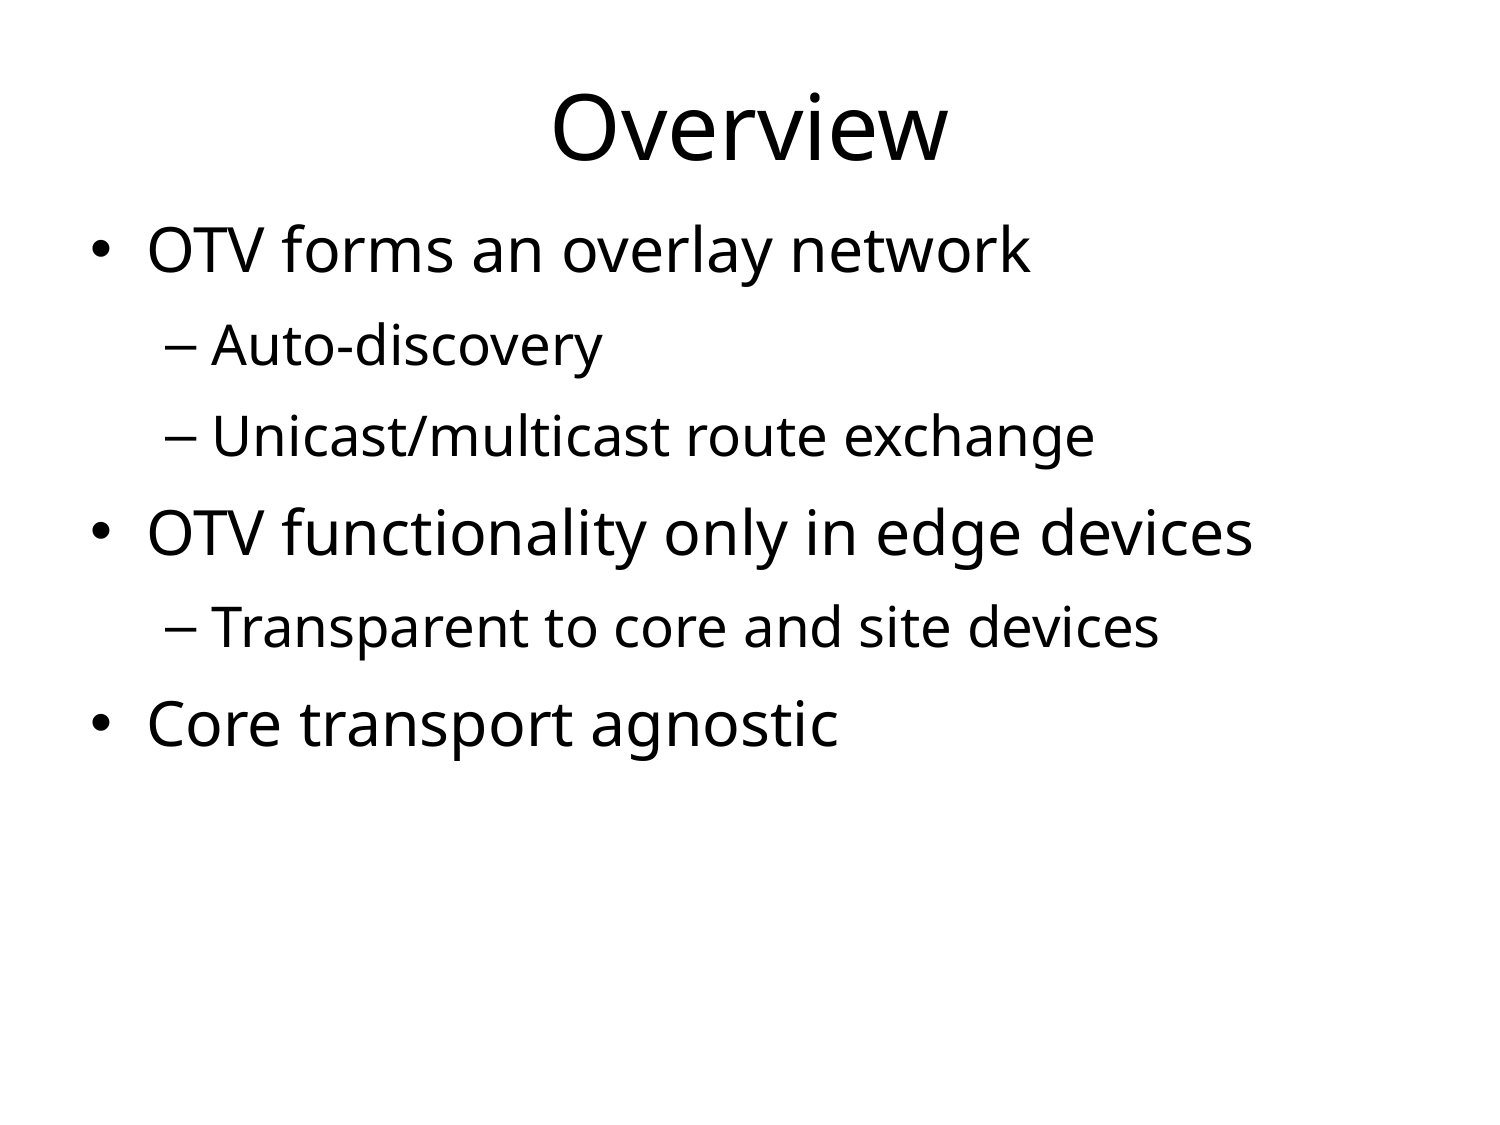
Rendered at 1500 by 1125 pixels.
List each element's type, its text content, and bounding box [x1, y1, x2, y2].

title Overview [75, 45, 1425, 202]
list OTV forms an overlay network Auto-discovery Unicast/multicast route exchange OTV functionality only in edge devices Transparent to core and site devices Core transport agnostic [75, 202, 1425, 1067]
